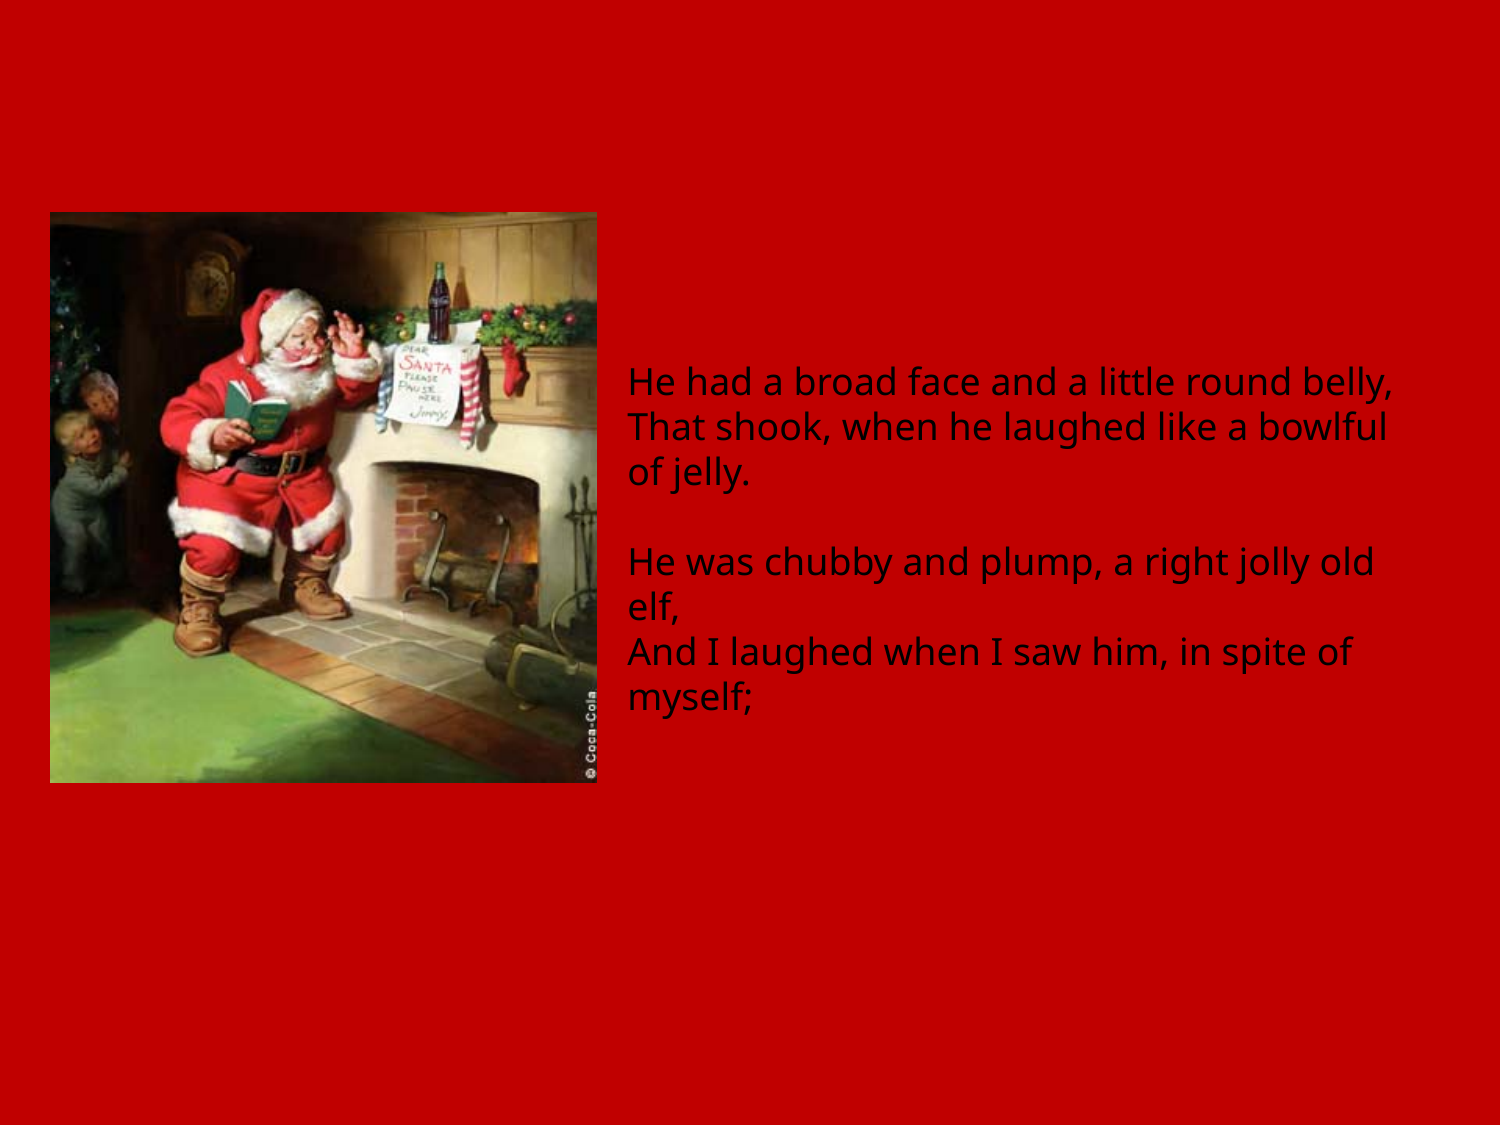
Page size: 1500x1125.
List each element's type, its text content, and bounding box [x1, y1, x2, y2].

text_box He had a broad face and a little round belly, That shook, when he laughed like a bowlful of jelly. He was chubby and plump, a right jolly old elf, And I laughed when I saw him, in spite of myself; [612, 350, 1438, 726]
picture [49, 212, 598, 783]
